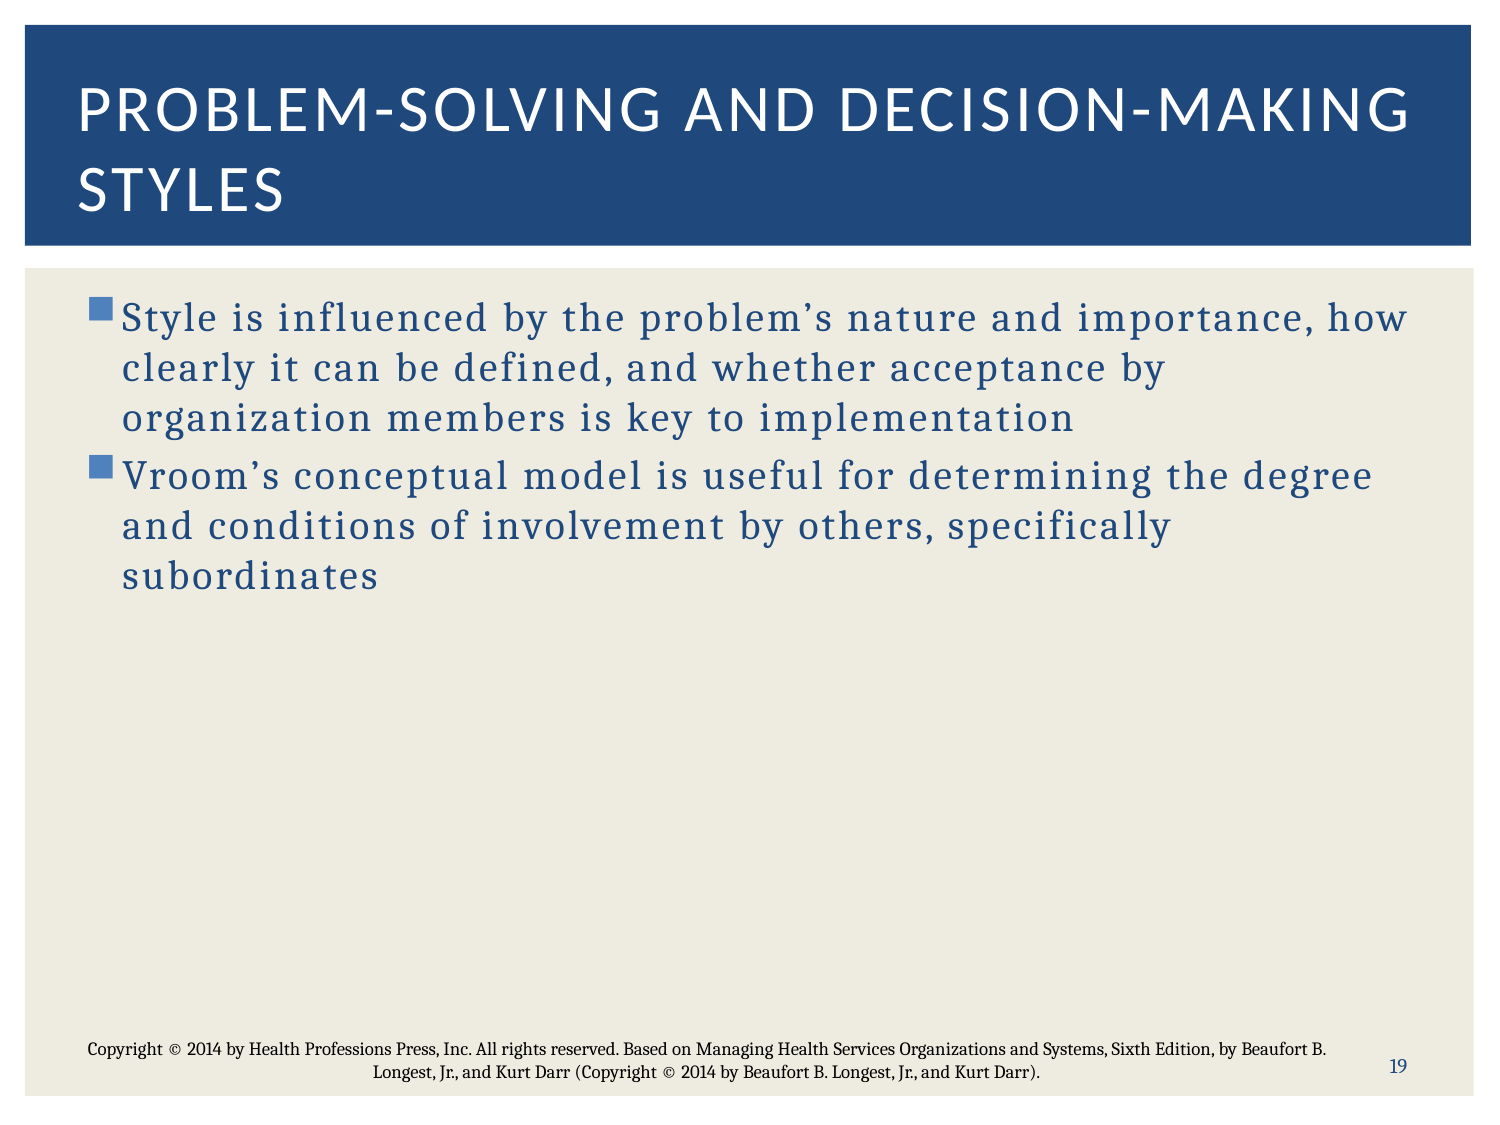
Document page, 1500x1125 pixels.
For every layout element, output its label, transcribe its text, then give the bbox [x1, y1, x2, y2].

list Style is influenced by the problem’s nature and importance, how clearly it can be defined, and whether acceptance by organization members is key to implementation Vroom’s conceptual model is useful for determining the degree and conditions of involvement by others, specifically subordinates [62, 281, 1442, 1005]
slide_number 19 [1349, 1041, 1448, 1089]
title Problem-Solving and Decision-Making Styles [62, 58, 1438, 232]
